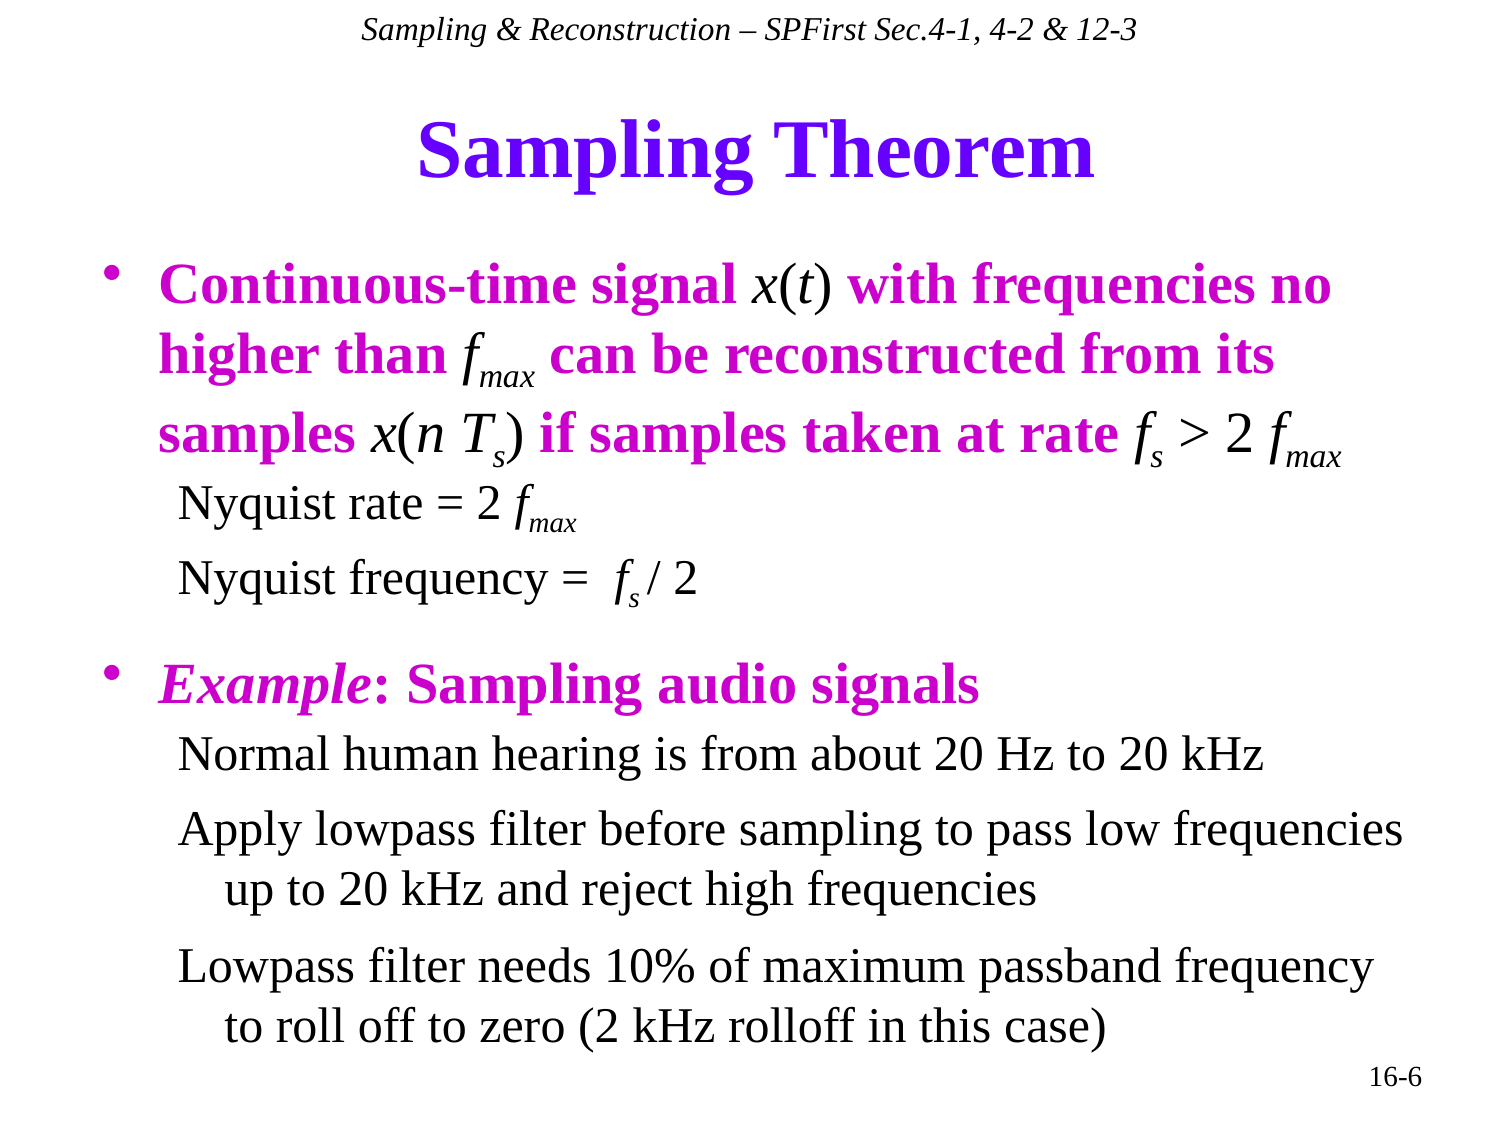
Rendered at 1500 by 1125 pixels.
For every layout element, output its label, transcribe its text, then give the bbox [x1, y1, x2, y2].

text_box Nyquist rate = 2 fmax [87, 462, 1438, 537]
slide_number 16-6 [1124, 1075, 1438, 1125]
text_box Nyquist frequency = fs / 2 [87, 537, 1438, 625]
list Continuous-time signal x(t) with frequencies no higher than fmax can be reconstructed from its samples x(n Ts) if samples taken at rate fs > 2 fmax [87, 237, 1438, 462]
text_box Apply lowpass filter before sampling to pass low frequencies up to 20 kHz and reject high frequencies [87, 787, 1438, 924]
text_box Lowpass filter needs 10% of maximum passband frequency to roll off to zero (2 kHz rolloff in this case) [87, 924, 1438, 1075]
text_box Sampling & Reconstruction – SPFirst Sec.4-1, 4-2 & 12-3 [0, 0, 1500, 55]
title Sampling Theorem [75, 55, 1438, 238]
text_box Example: Sampling audio signals [87, 637, 1438, 712]
text_box Normal human hearing is from about 20 Hz to 20 kHz [87, 712, 1438, 787]
